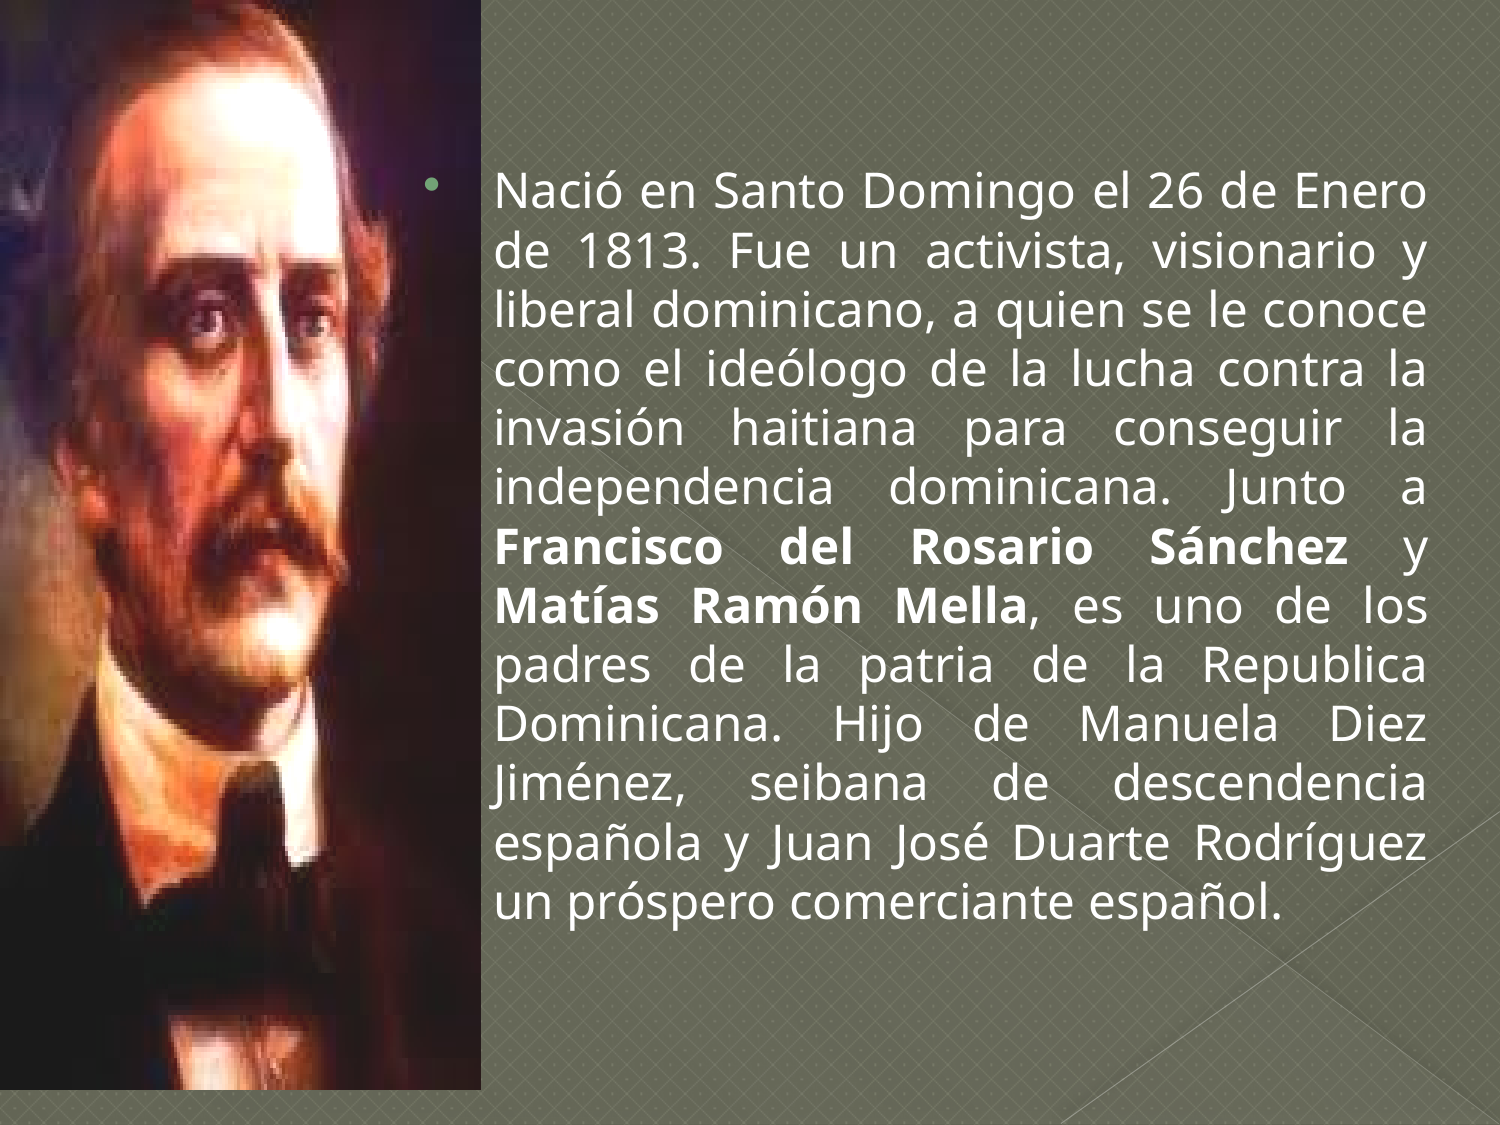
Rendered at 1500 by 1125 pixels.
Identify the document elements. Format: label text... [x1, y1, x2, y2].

list Nació en Santo Domingo el 26 de Enero de 1813. Fue un activista, visionario y liberal dominicano, a quien se le conoce como el ideólogo de la lucha contra la invasión haitiana para conseguir la independencia dominicana. Junto a Francisco del Rosario Sánchez y Matías Ramón Mella, es uno de los padres de la patria de la Republica Dominicana. Hijo de Manuela Diez Jiménez, seibana de descendencia española y Juan José Duarte Rodríguez un próspero comerciante español. [483, 152, 1444, 973]
picture [0, 0, 481, 1091]
